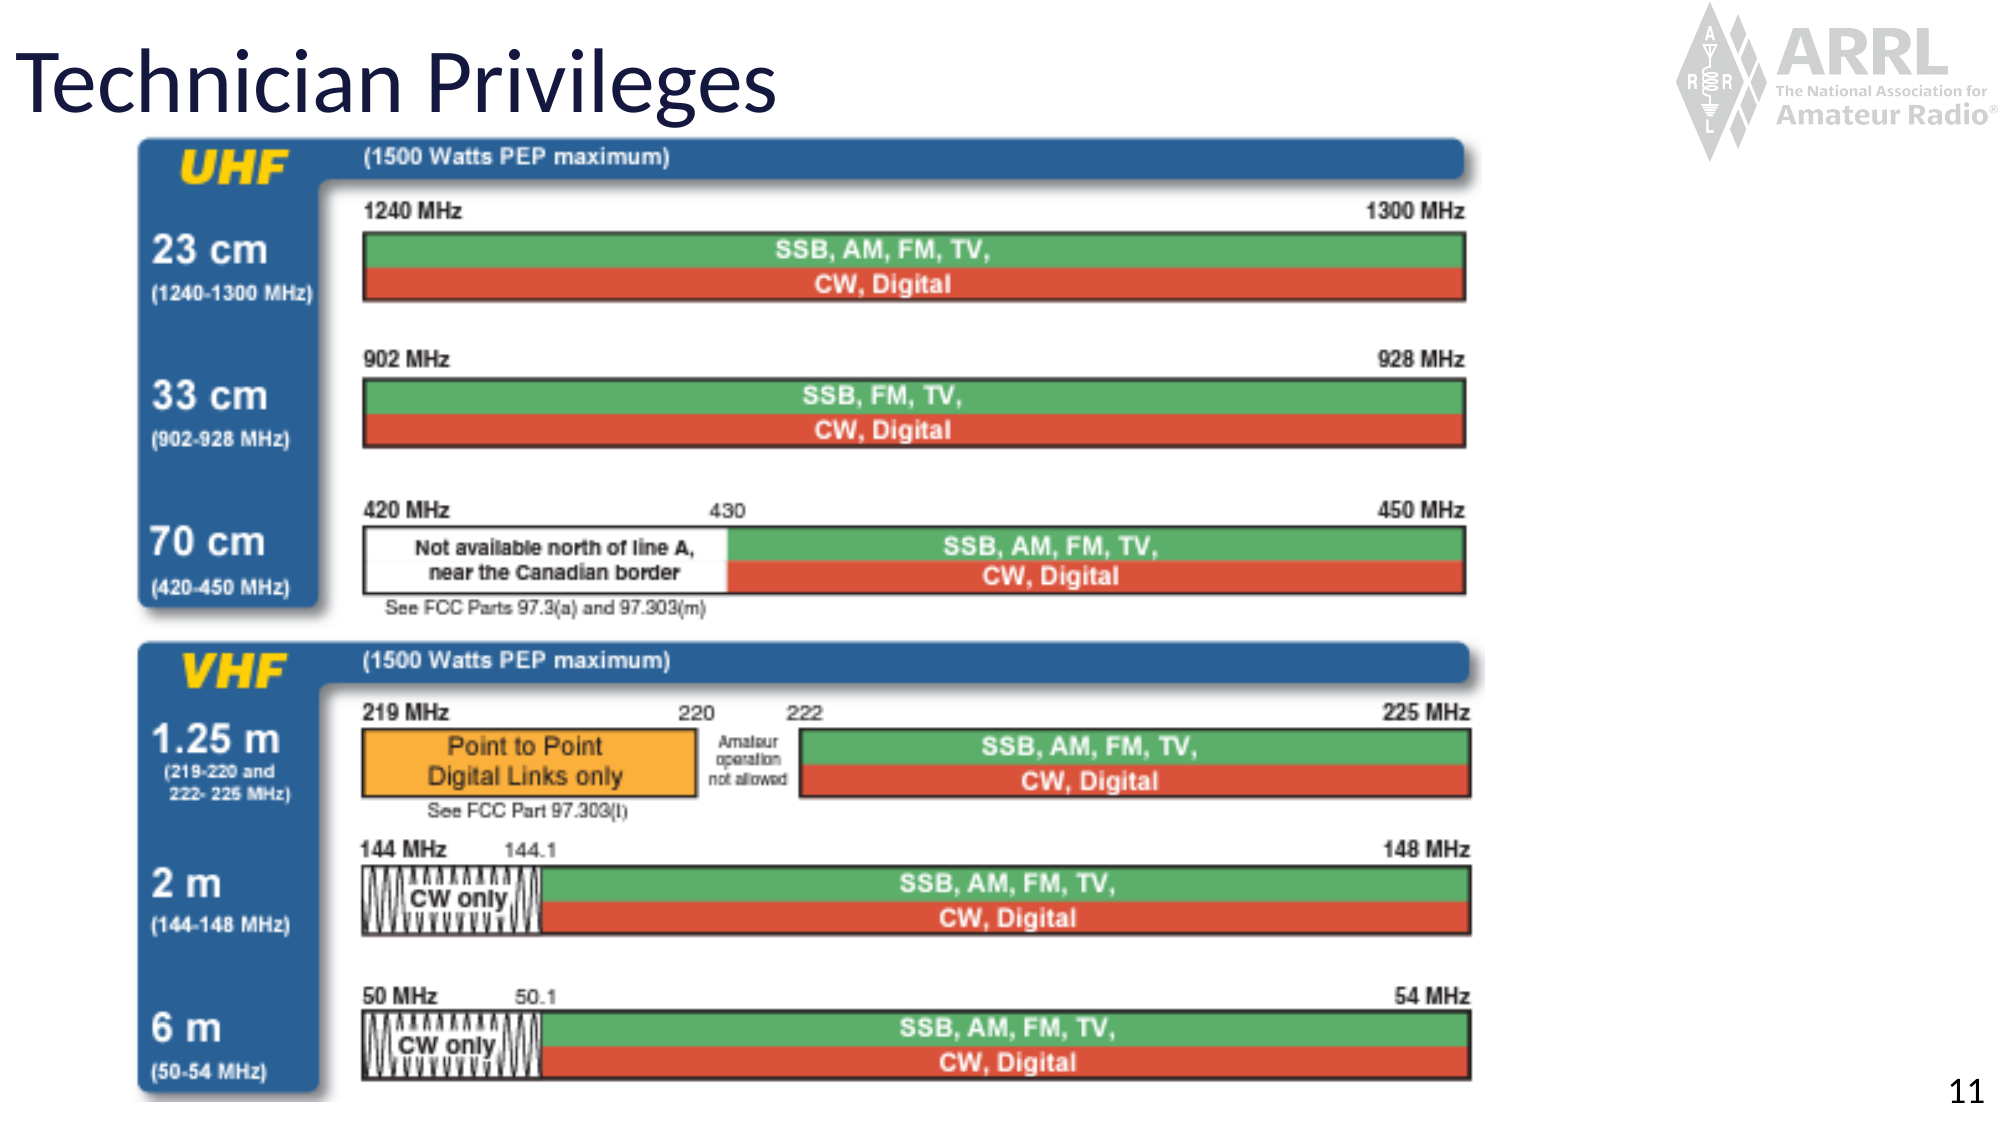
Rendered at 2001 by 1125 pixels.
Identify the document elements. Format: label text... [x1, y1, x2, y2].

picture [1725, 0, 2000, 164]
title Technician Privileges [0, 0, 1725, 166]
picture [121, 128, 1485, 1102]
